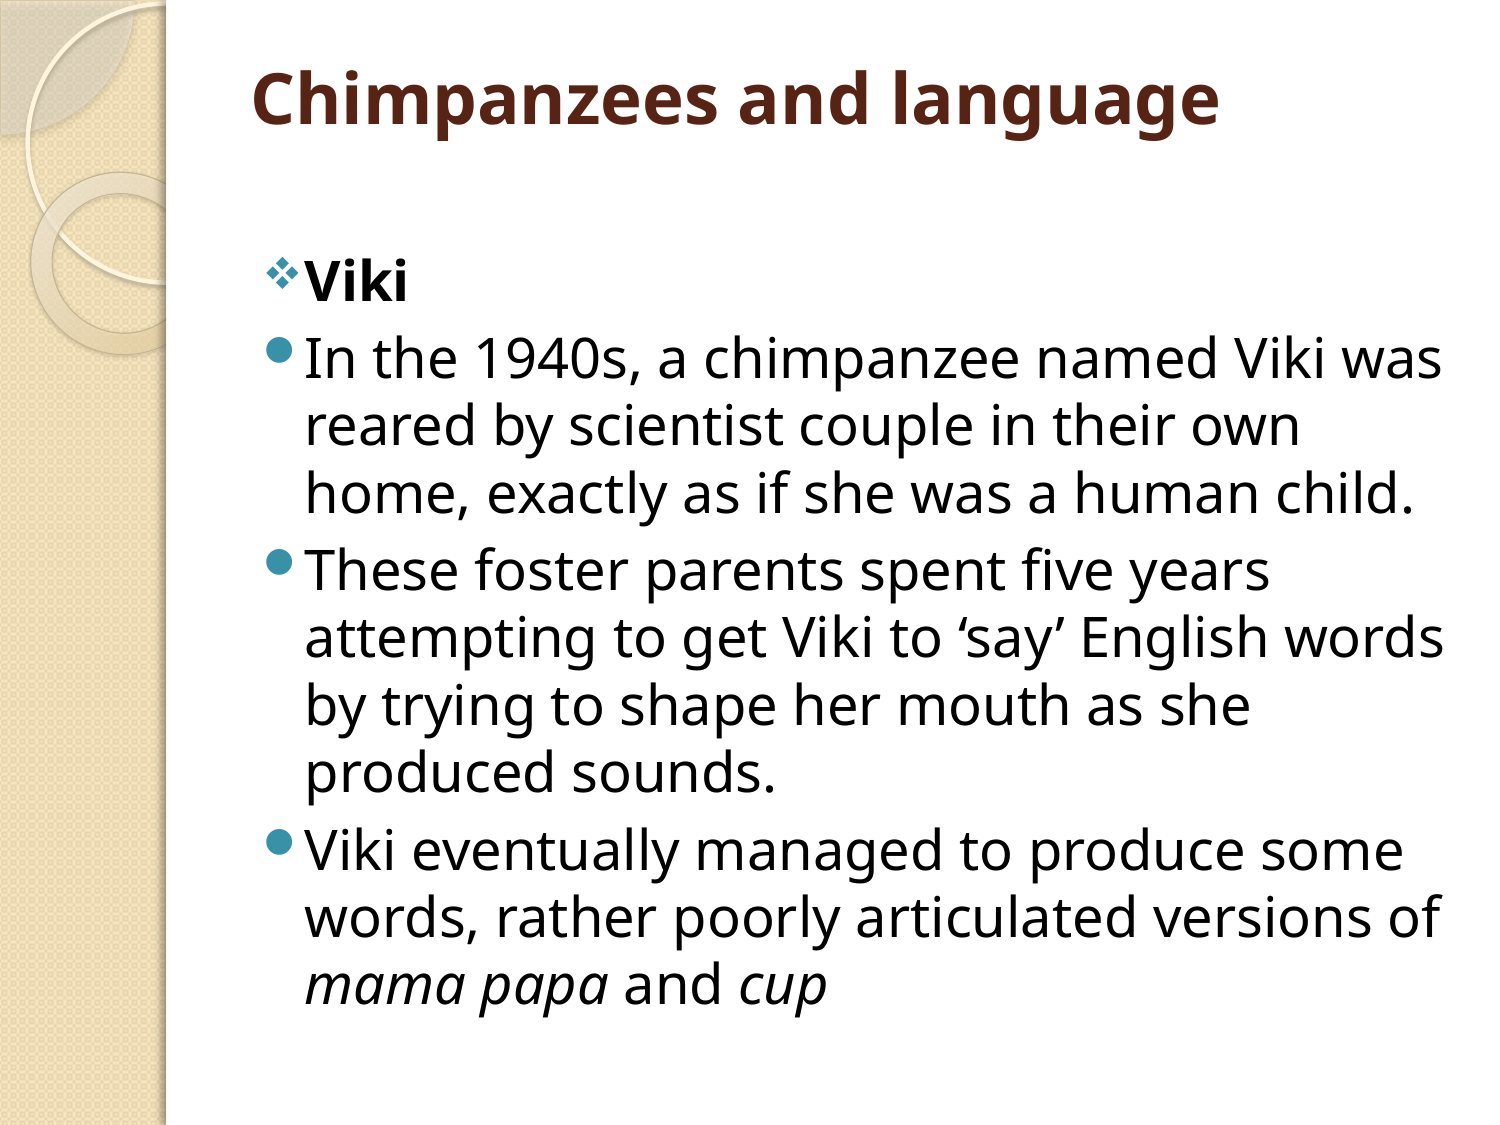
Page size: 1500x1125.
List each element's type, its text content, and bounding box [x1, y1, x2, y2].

title Chimpanzees and language [235, 45, 1466, 233]
list Viki In the 1940s, a chimpanzee named Viki was reared by scientist couple in their own home, exactly as if she was a human child. These foster parents spent five years attempting to get Viki to ‘say’ English words by trying to shape her mouth as she produced sounds. Viki eventually managed to produce some words, rather poorly articulated versions of mama papa and cup [235, 237, 1466, 1025]
